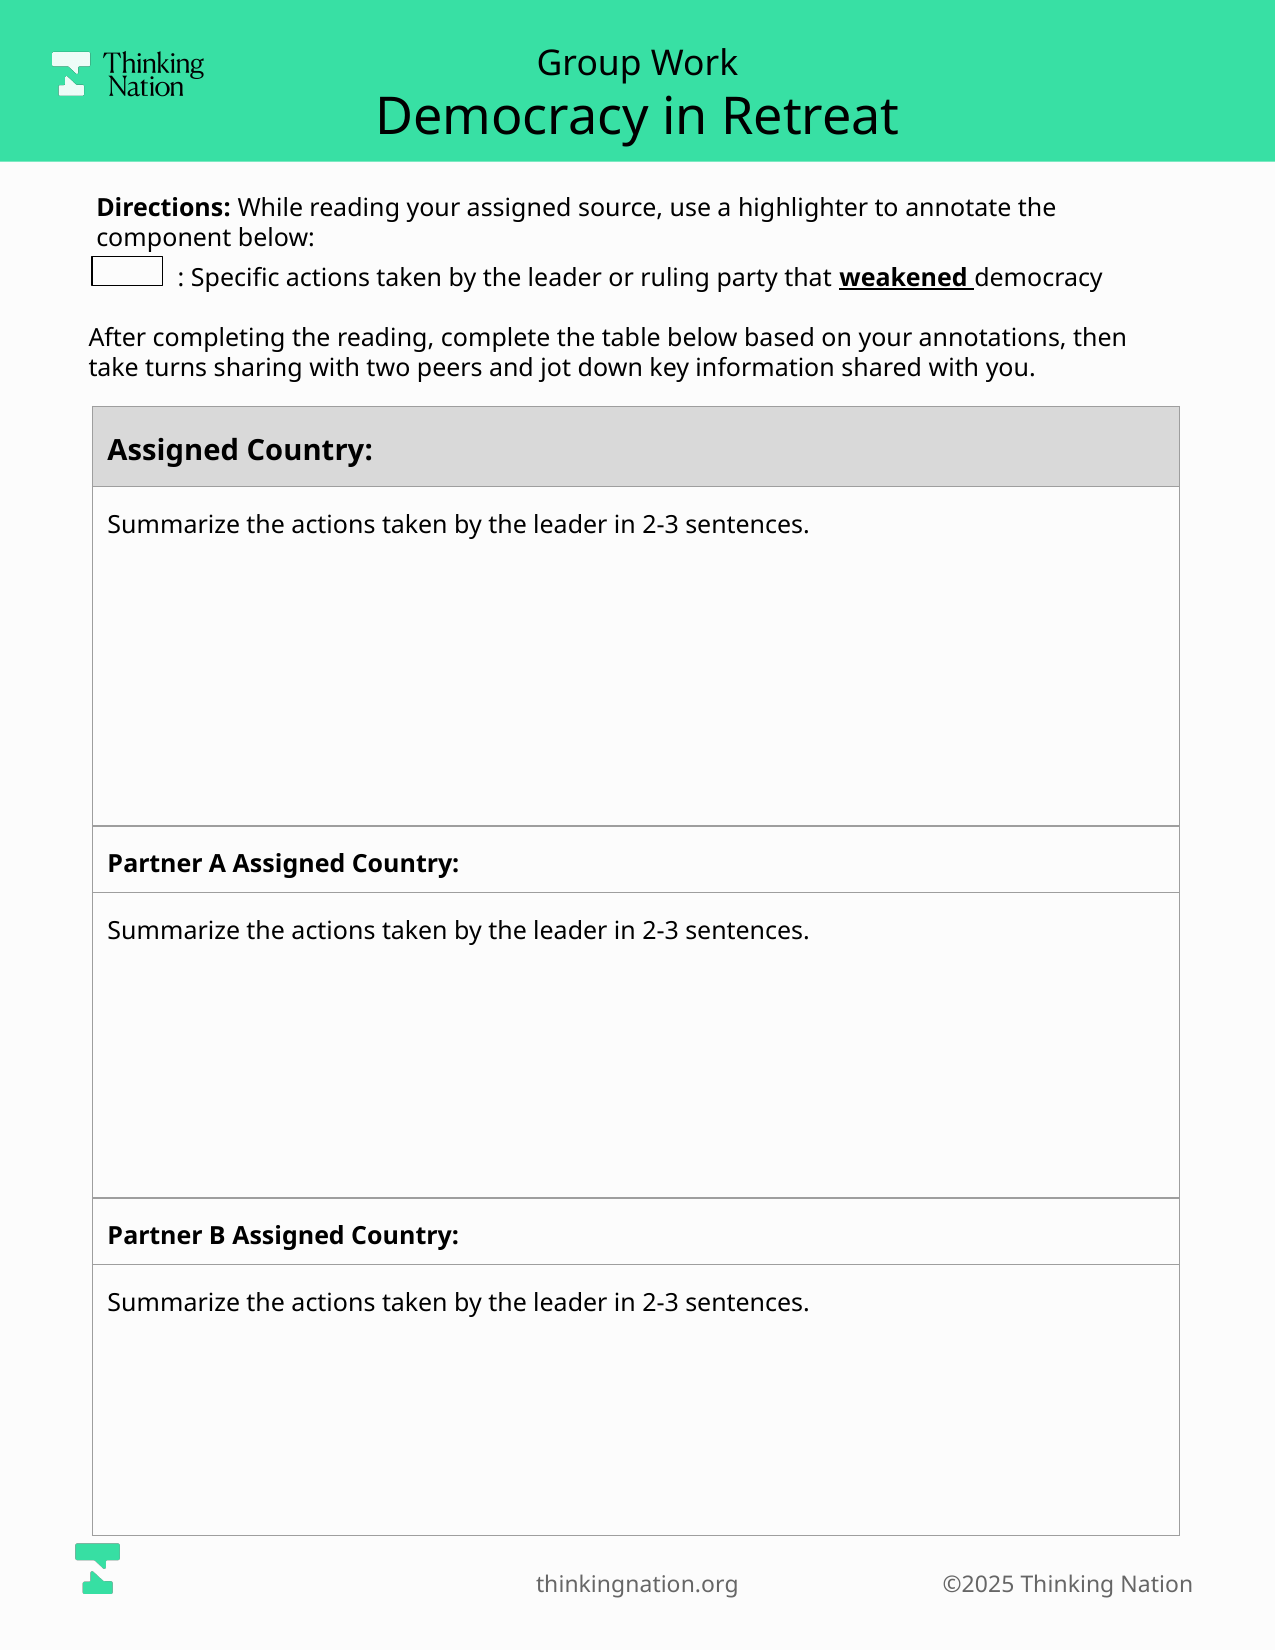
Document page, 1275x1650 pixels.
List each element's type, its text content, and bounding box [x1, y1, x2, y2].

table_cell Partner B Assigned Country: [93, 1199, 1179, 1264]
picture [62, 1533, 133, 1604]
text_box [92, 266, 163, 286]
picture [35, 37, 210, 110]
table_cell Summarize the actions taken by the leader in 2-3 sentences. [93, 487, 1179, 825]
text_box After completing the reading, complete the table below based on your annotations, then take turns sharing with two peers and jot down key information shared with you. [73, 306, 1199, 397]
text_box : Specific actions taken by the leader or ruling party that weakened democracy [162, 242, 1194, 306]
text_box Directions: While reading your assigned source, use a highlighter to annotate the component below: [81, 176, 1191, 266]
table_cell Summarize the actions taken by the leader in 2-3 sentences. [93, 1265, 1179, 1535]
table_header Assigned Country: [93, 407, 1179, 486]
text_box ©2025 Thinking Nation [907, 1553, 1210, 1605]
table_cell Summarize the actions taken by the leader in 2-3 sentences. [93, 893, 1179, 1197]
text_box thinkingnation.org [486, 1553, 789, 1605]
text_box Group Work Democracy in Retreat [0, 0, 1275, 162]
table_cell Partner A Assigned Country: [93, 827, 1179, 892]
